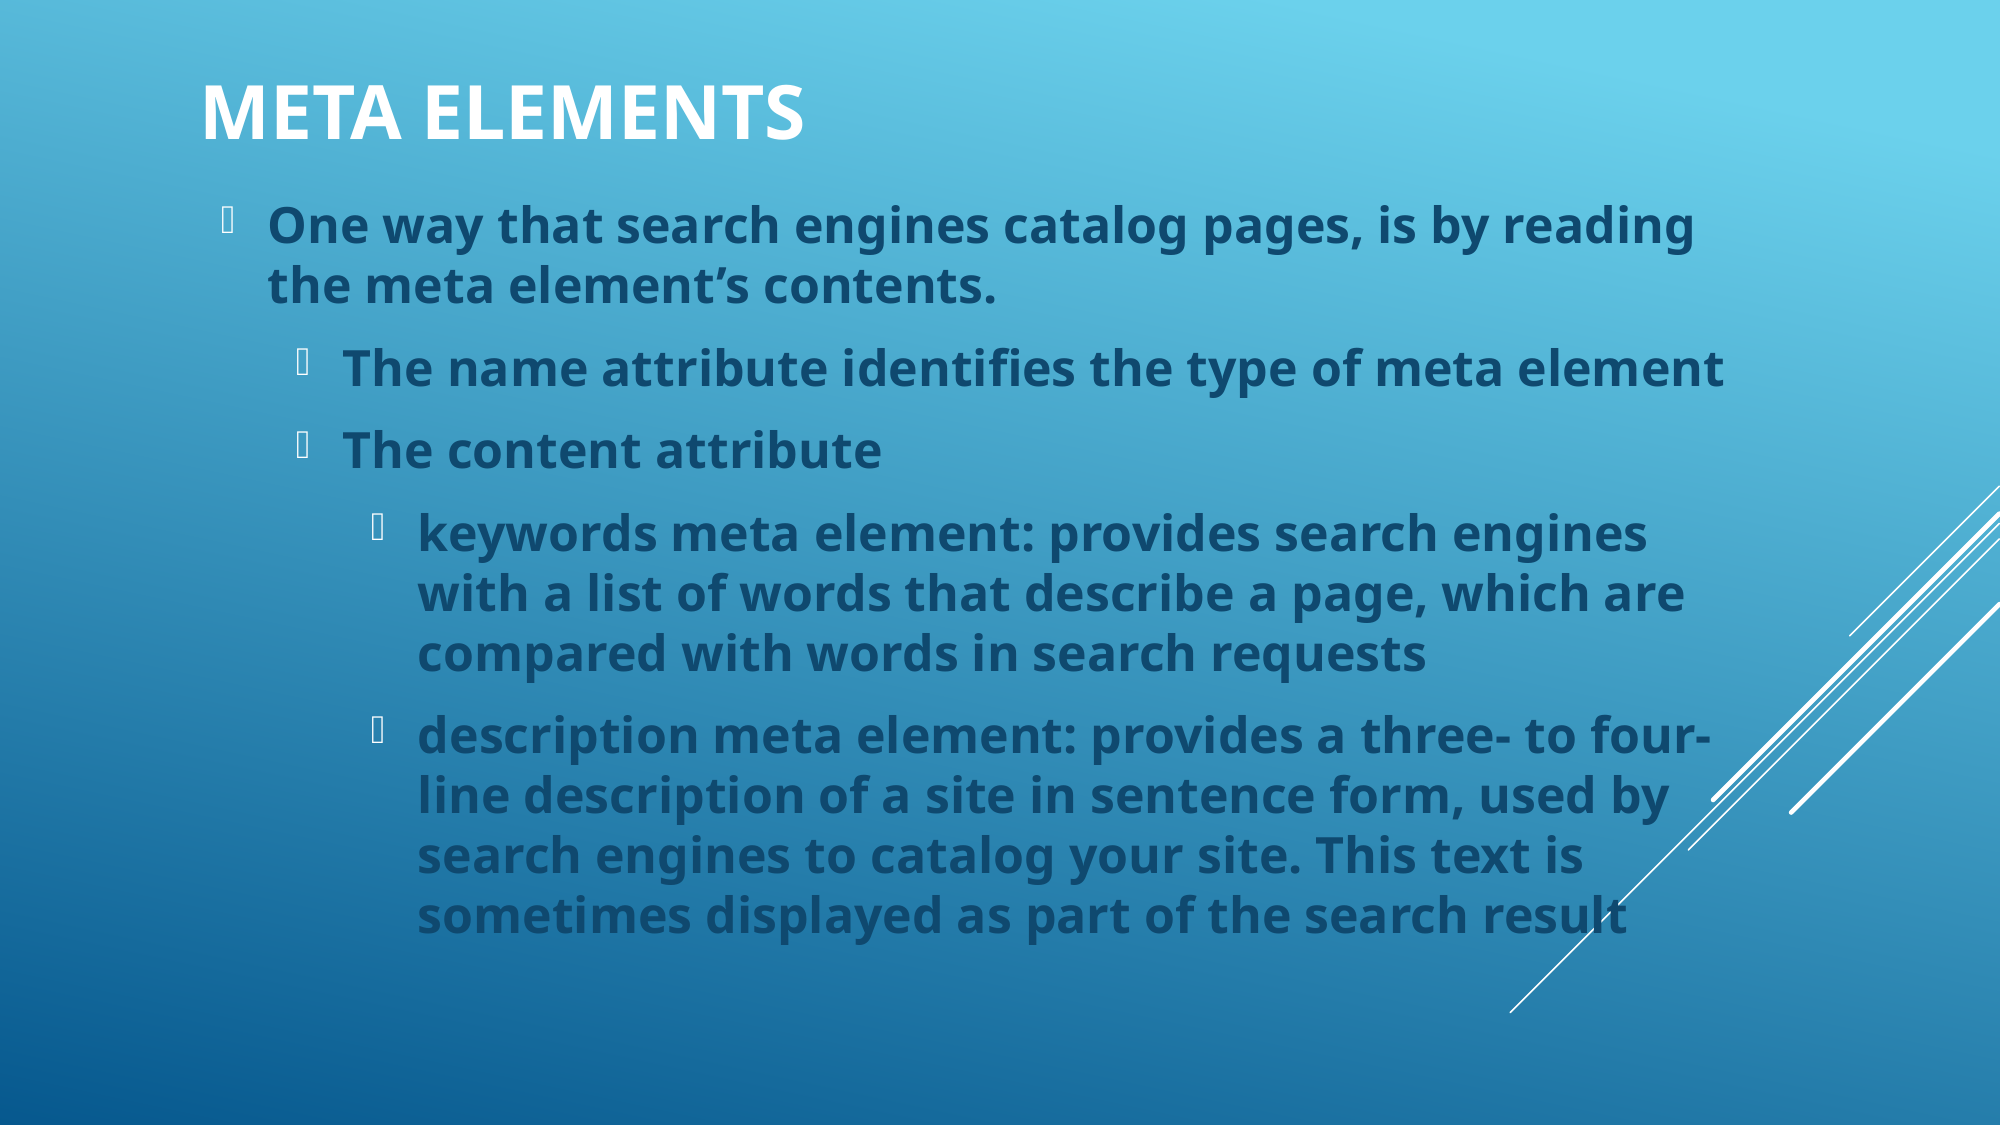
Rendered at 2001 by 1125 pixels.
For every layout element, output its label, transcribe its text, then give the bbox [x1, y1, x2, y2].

text_box meta Elements [184, 57, 822, 162]
text_box One way that search engines catalog pages, is by reading the meta element’s contents. The name attribute identifies the type of meta element The content attribute keywords meta element: provides search engines with a list of words that describe a page, which are compared with words in search requests description meta element: provides a three- to four-line description of a site in sentence form, used by search engines to catalog your site. This text is sometimes displayed as part of the search result [206, 186, 1784, 1125]
